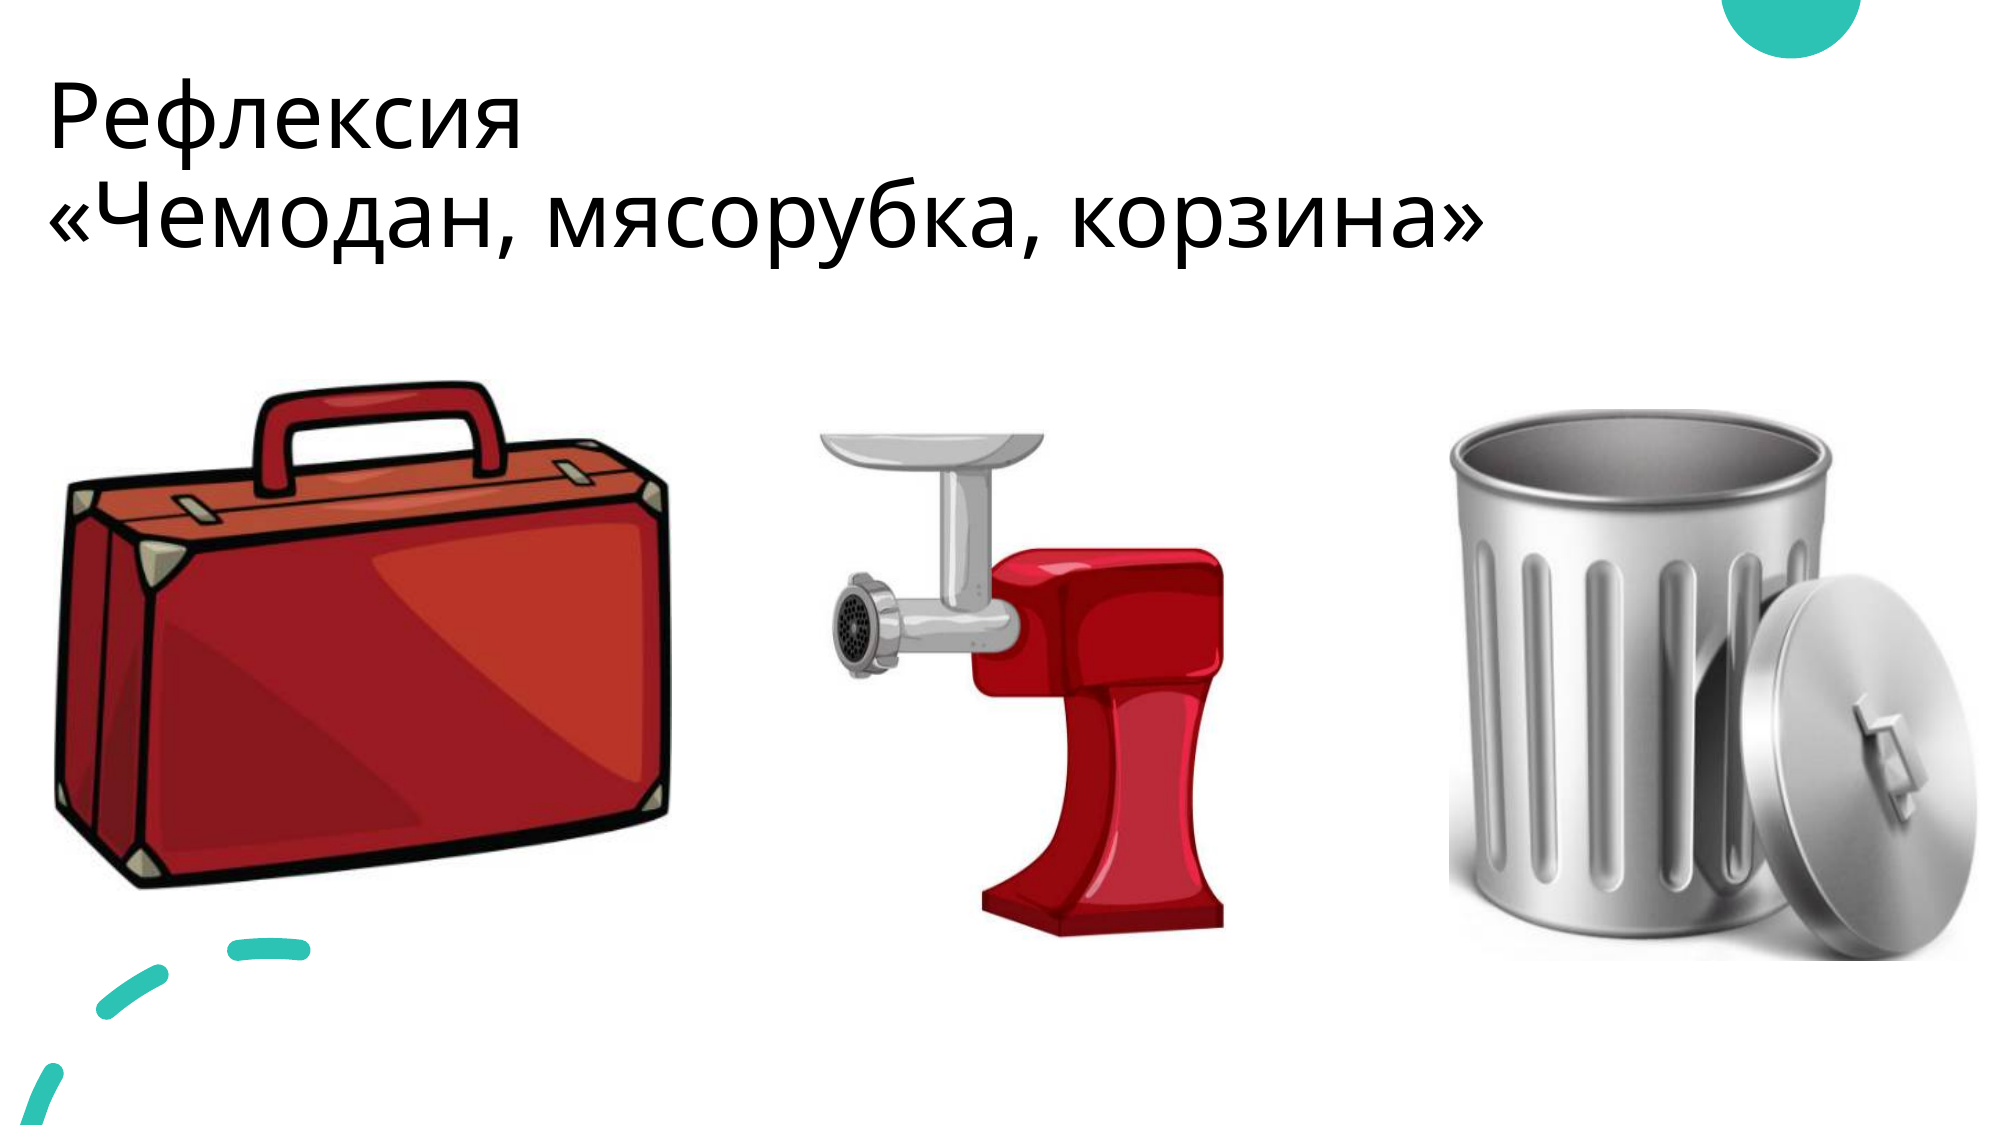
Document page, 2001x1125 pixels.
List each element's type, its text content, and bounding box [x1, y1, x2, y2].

picture [811, 429, 1226, 941]
title Рефлексия «Чемодан, мясорубка, корзина» [31, 59, 1980, 278]
picture [53, 379, 672, 891]
picture [1449, 409, 1980, 961]
